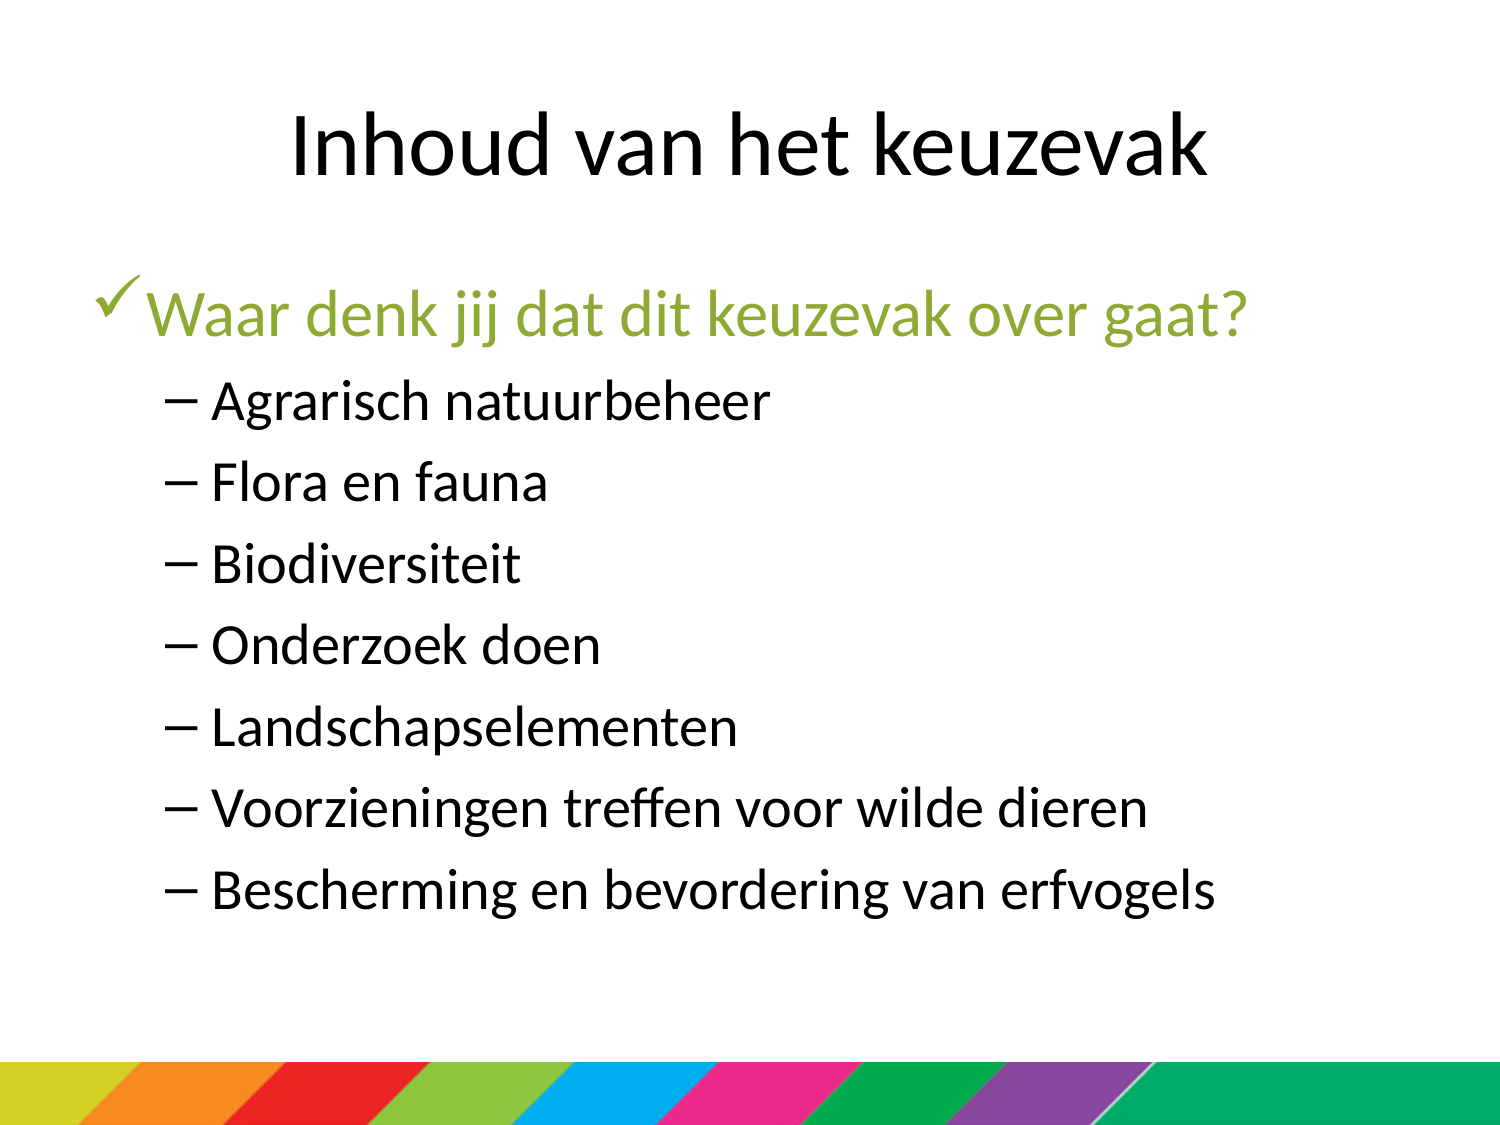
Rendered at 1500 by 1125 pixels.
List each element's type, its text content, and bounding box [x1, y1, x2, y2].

picture [656, 1062, 1500, 1125]
picture [0, 1062, 574, 1125]
title Inhoud van het keuzevak [75, 45, 1425, 233]
list Waar denk jij dat dit keuzevak over gaat? Agrarisch natuurbeheer Flora en fauna Biodiversiteit Onderzoek doen Landschapselementen Voorzieningen treffen voor wilde dieren Bescherming en bevordering van erfvogels [75, 262, 1425, 1005]
